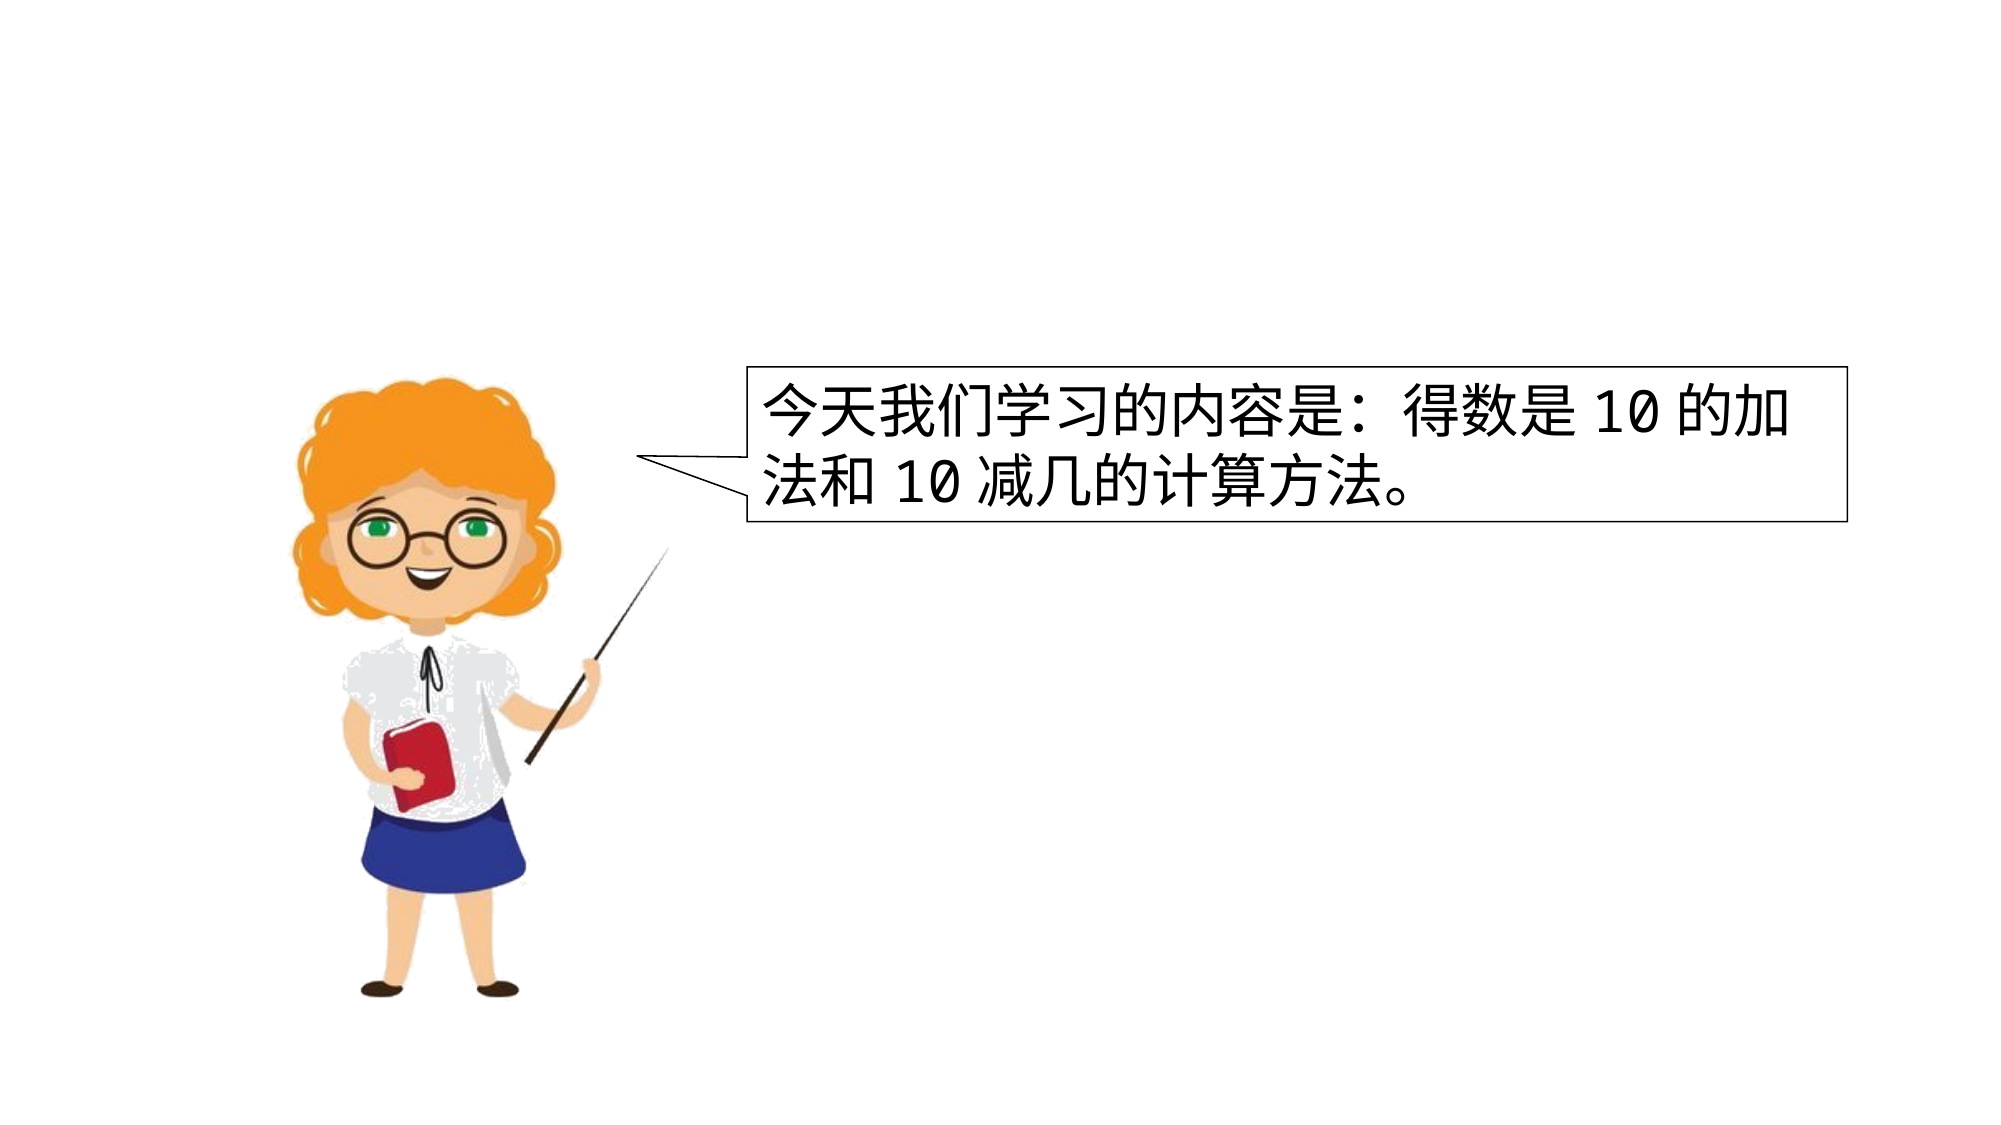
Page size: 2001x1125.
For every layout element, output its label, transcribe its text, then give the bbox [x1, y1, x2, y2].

picture [162, 366, 825, 1051]
text_box 今天我们学习的内容是：得数是10的加法和10减几的计算方法。 [825, 366, 1848, 522]
